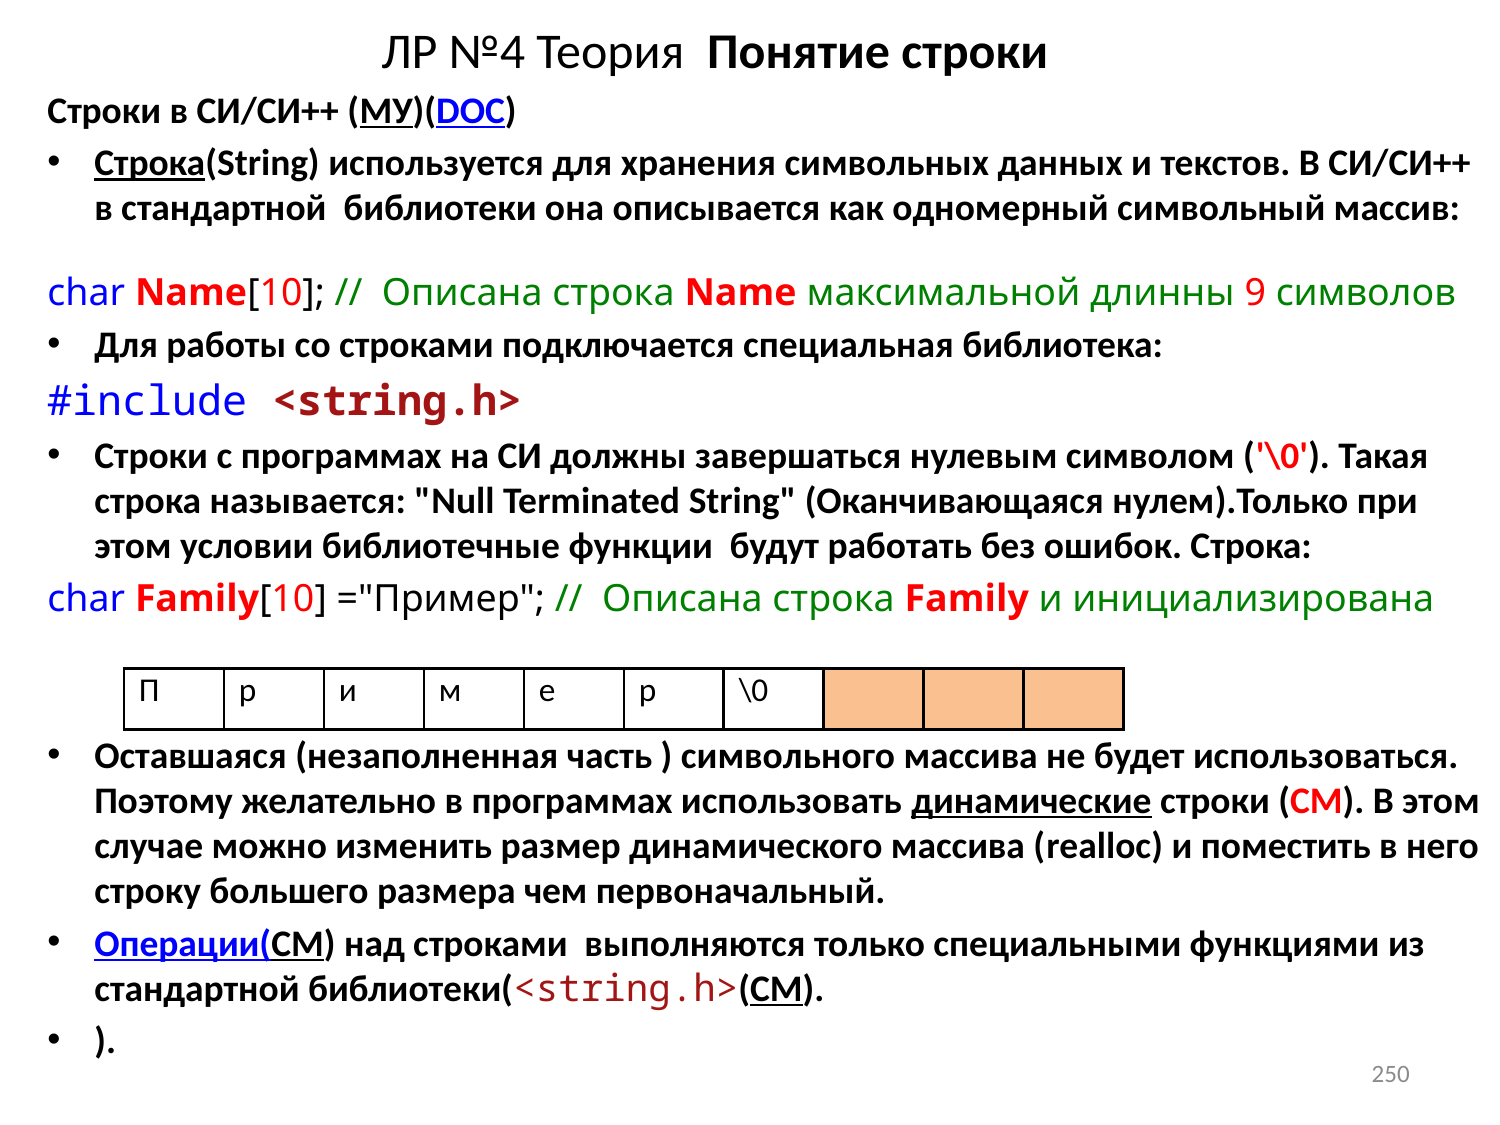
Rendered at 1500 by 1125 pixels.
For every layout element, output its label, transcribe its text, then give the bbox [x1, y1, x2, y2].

table_header м [425, 670, 523, 728]
table_header П [125, 670, 223, 728]
table_header \0 [725, 670, 822, 728]
table_header [825, 670, 922, 728]
text_box Строки в СИ/СИ++ (МУ)(DOC) Строка(String) используется для хранения символьных данных и текстов. В СИ/СИ++ в стандартной библиотеки она описывается как одномерный символьный массив: char Name[10]; // Описана строка Name максимальной длинны 9 символов Для работы со строками подключается специальная библиотека: #include <string.h> Строки с программах на СИ должны завершаться нулевым символом ('\0'). Такая строка называется: "Null Terminated String" (Оканчивающаяся нулем).Только при этом условии библиотечные функции будут работать без ошибок. Строка: char Family[10] ="Пример"; // Описана строка Family и инициализирована Оставшаяся (незаполненная часть ) символьного массива не будет использоваться. Поэтому желательно в программах использовать динамические строки (СМ). В этом случае можно изменить размер динамического массива (realloc) и поместить в него строку большего размера чем первоначальный. Операции(СМ) над строками выполняются только специальными функциями из стандартной библиотеки(<string.h>(СМ). ). [32, 78, 1500, 1035]
table_header [925, 670, 1022, 728]
title ЛР №4 Теория Понятие строки [159, 1, 1282, 78]
table_header р [625, 670, 722, 728]
table_header и [325, 670, 423, 728]
table_header р [225, 670, 323, 728]
table_header [1025, 670, 1122, 728]
table_header е [525, 670, 623, 728]
slide_number 250 [1074, 1042, 1425, 1103]
